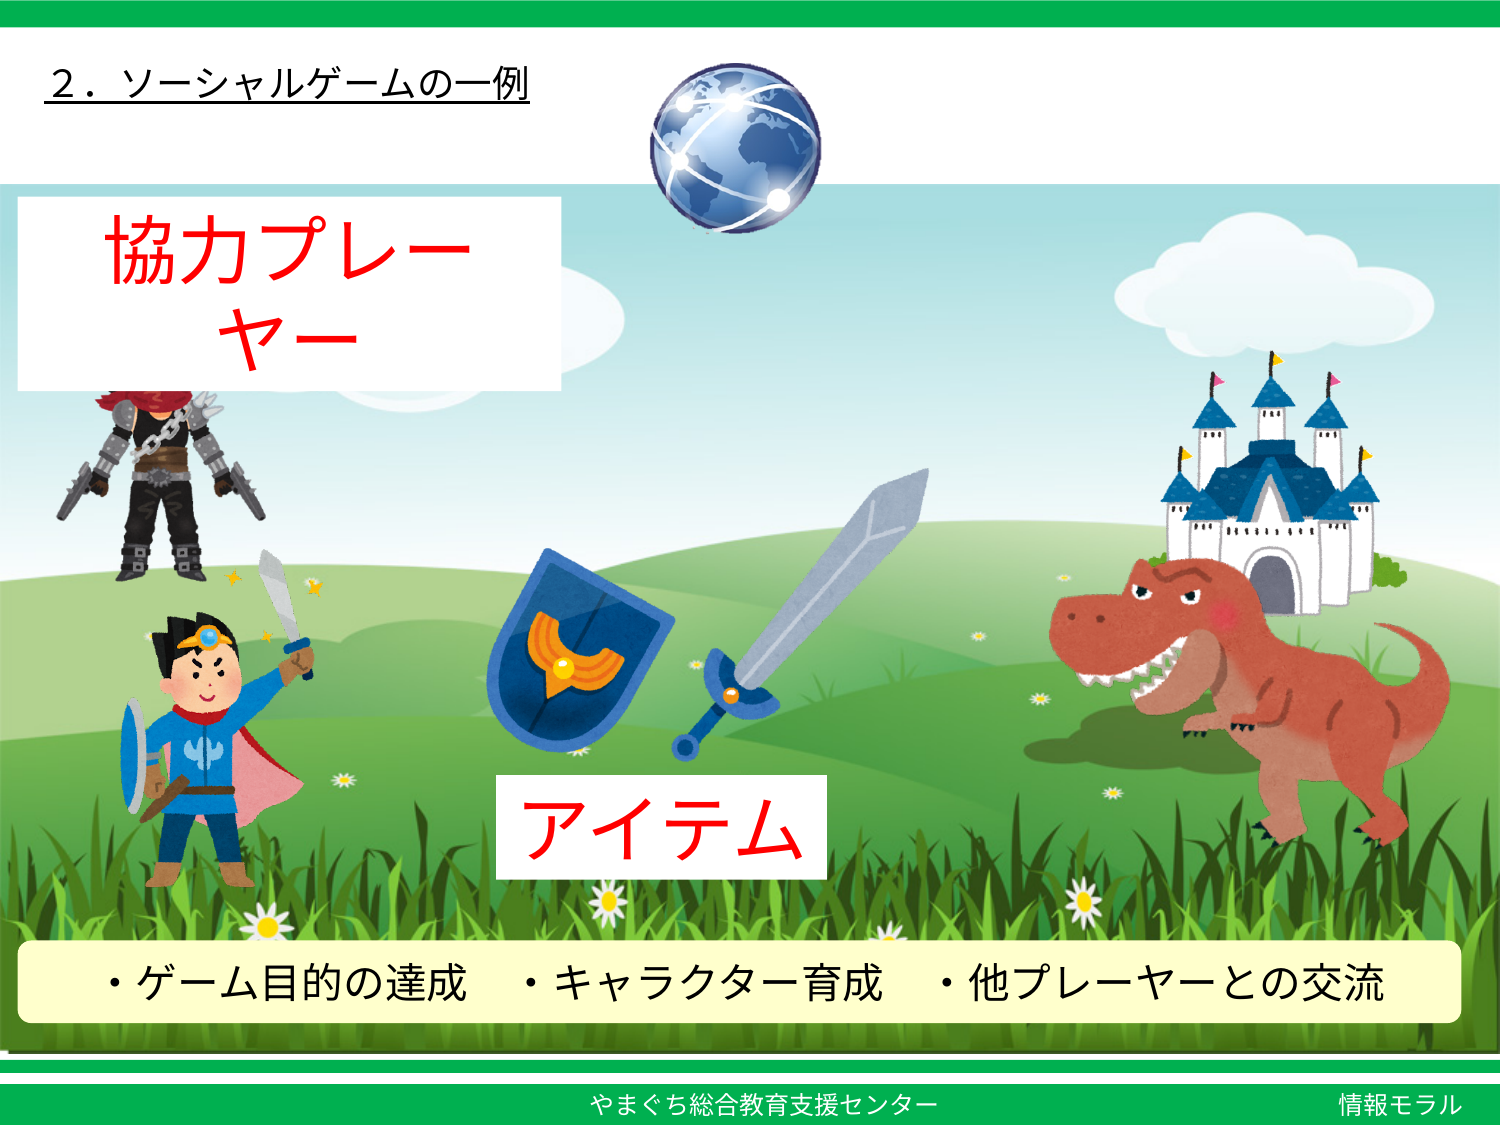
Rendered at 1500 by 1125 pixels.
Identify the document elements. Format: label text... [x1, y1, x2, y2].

text_box ２．ソーシャルゲームの一例 [29, 52, 963, 113]
picture [0, 63, 1500, 1054]
